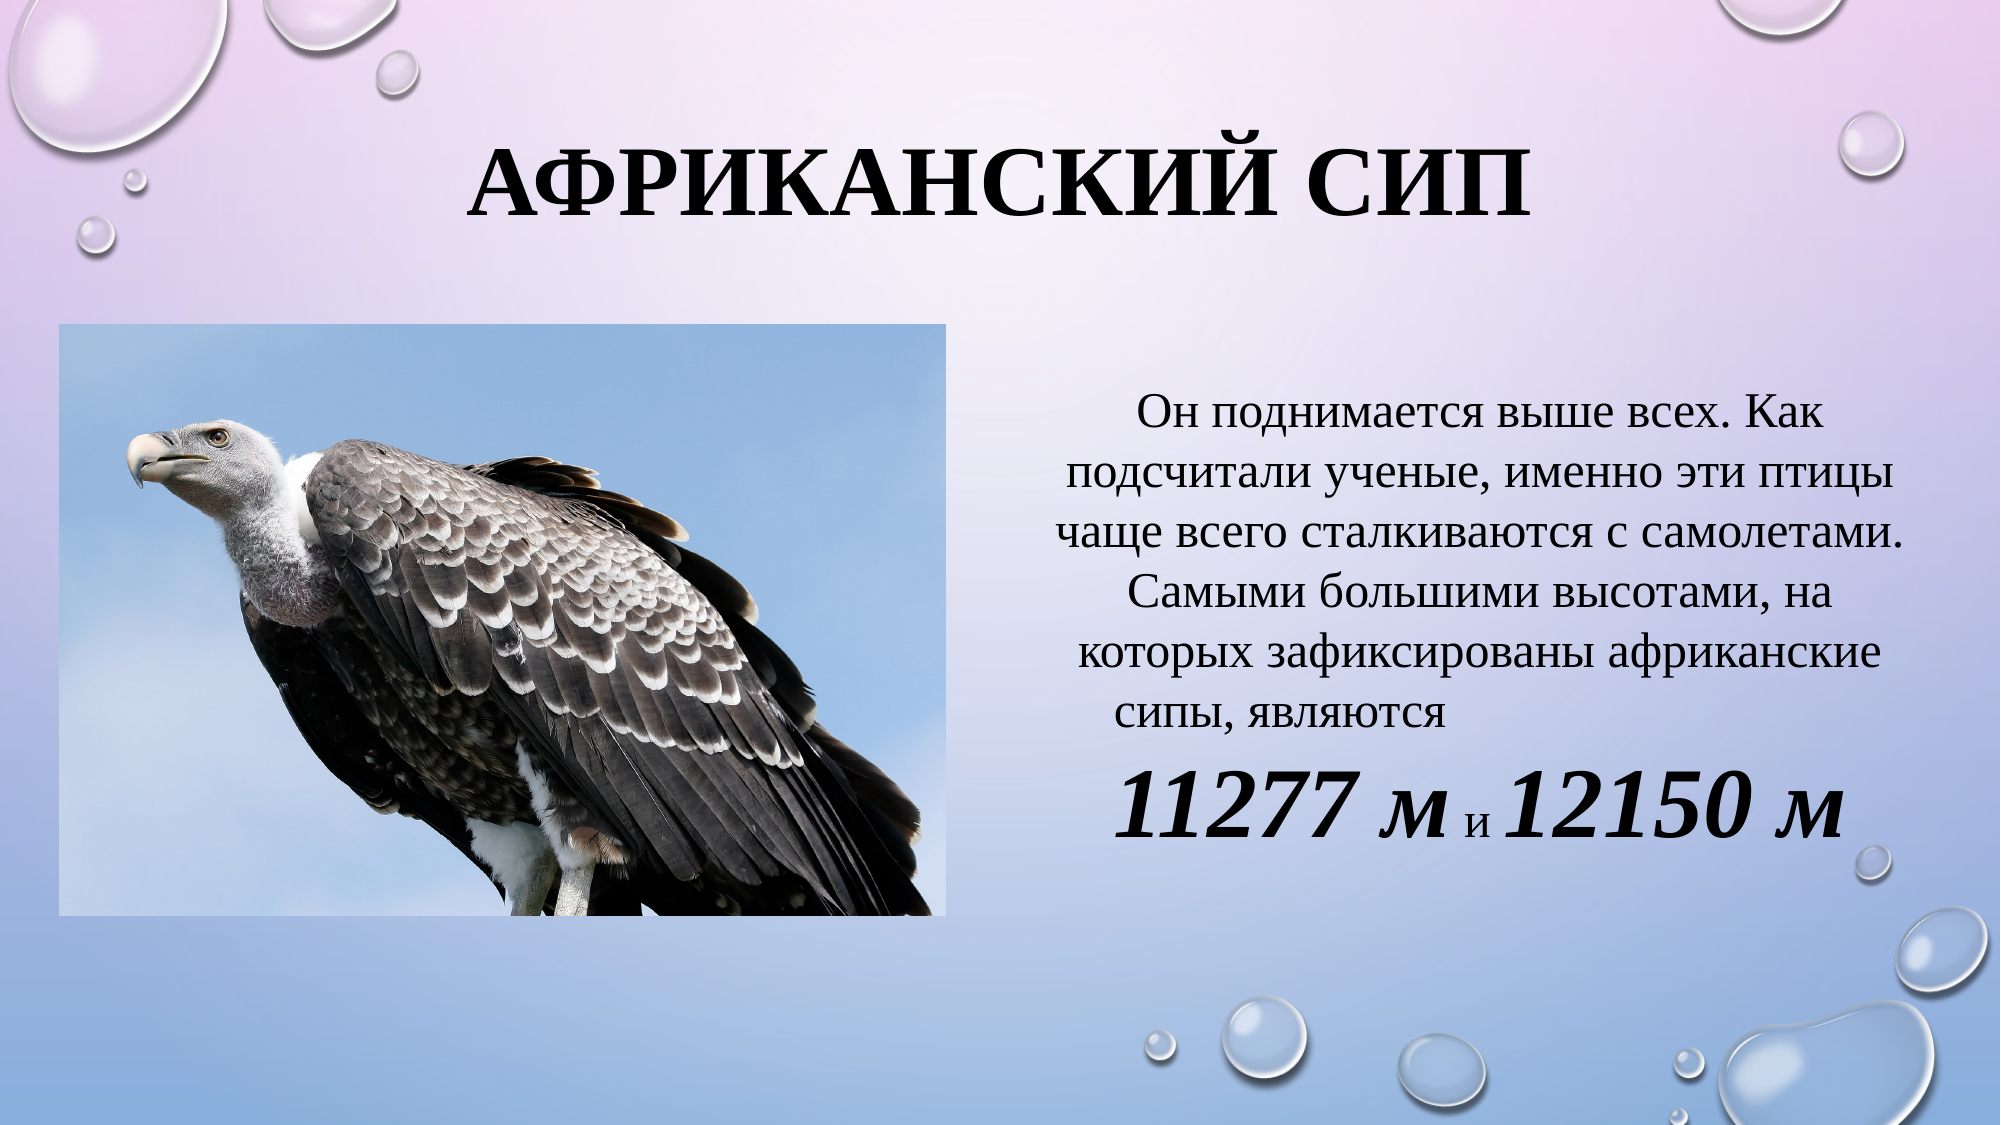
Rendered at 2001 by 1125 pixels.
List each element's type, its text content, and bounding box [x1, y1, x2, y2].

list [58, 324, 946, 916]
picture [0, 0, 2000, 1125]
text_box Он поднимается выше всех. Как подсчитали ученые, именно эти птицы чаще всего сталкиваются с самолетами. Самыми большими высотами, на которых зафиксированы африканские сипы, являются 11277 м и 12150 м [1037, 370, 1924, 865]
title Африканский сип [149, 101, 1851, 265]
